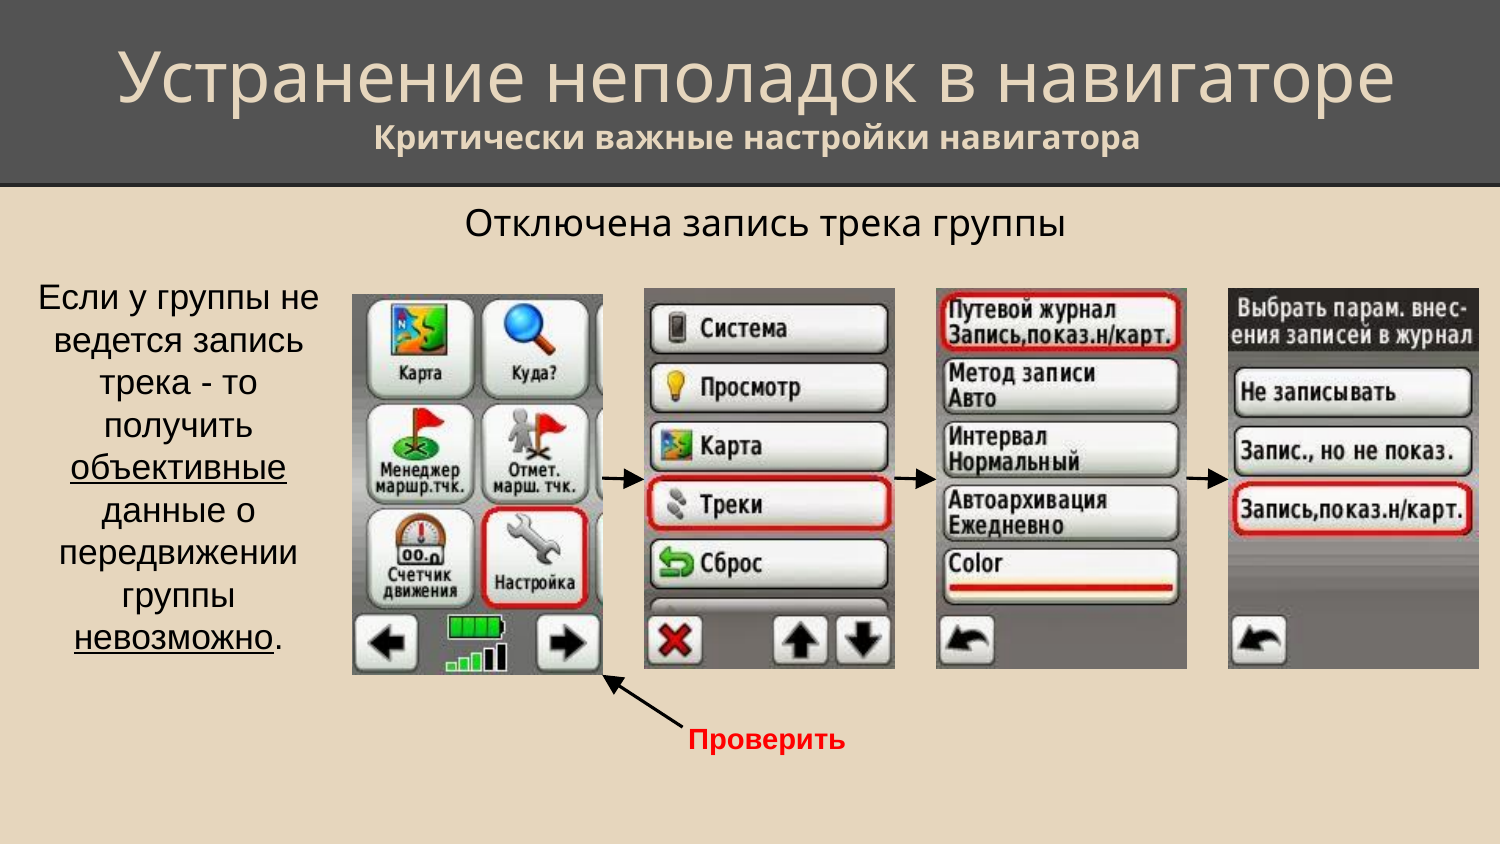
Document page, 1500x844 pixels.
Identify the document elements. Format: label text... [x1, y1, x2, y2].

text_box Если у группы не ведется запись трека - то получить объективные данные о передвижении группы невозможно. [5, 259, 353, 763]
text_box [601, 674, 683, 728]
picture [1228, 288, 1479, 670]
picture [936, 288, 1187, 670]
picture [351, 293, 603, 676]
list Отключена запись трека группы [75, 183, 1425, 248]
picture [644, 288, 895, 670]
title Устранение неполадок в навигаторе Критически важные настройки навигатора [24, 10, 1492, 172]
text_box Проверить [673, 713, 875, 763]
